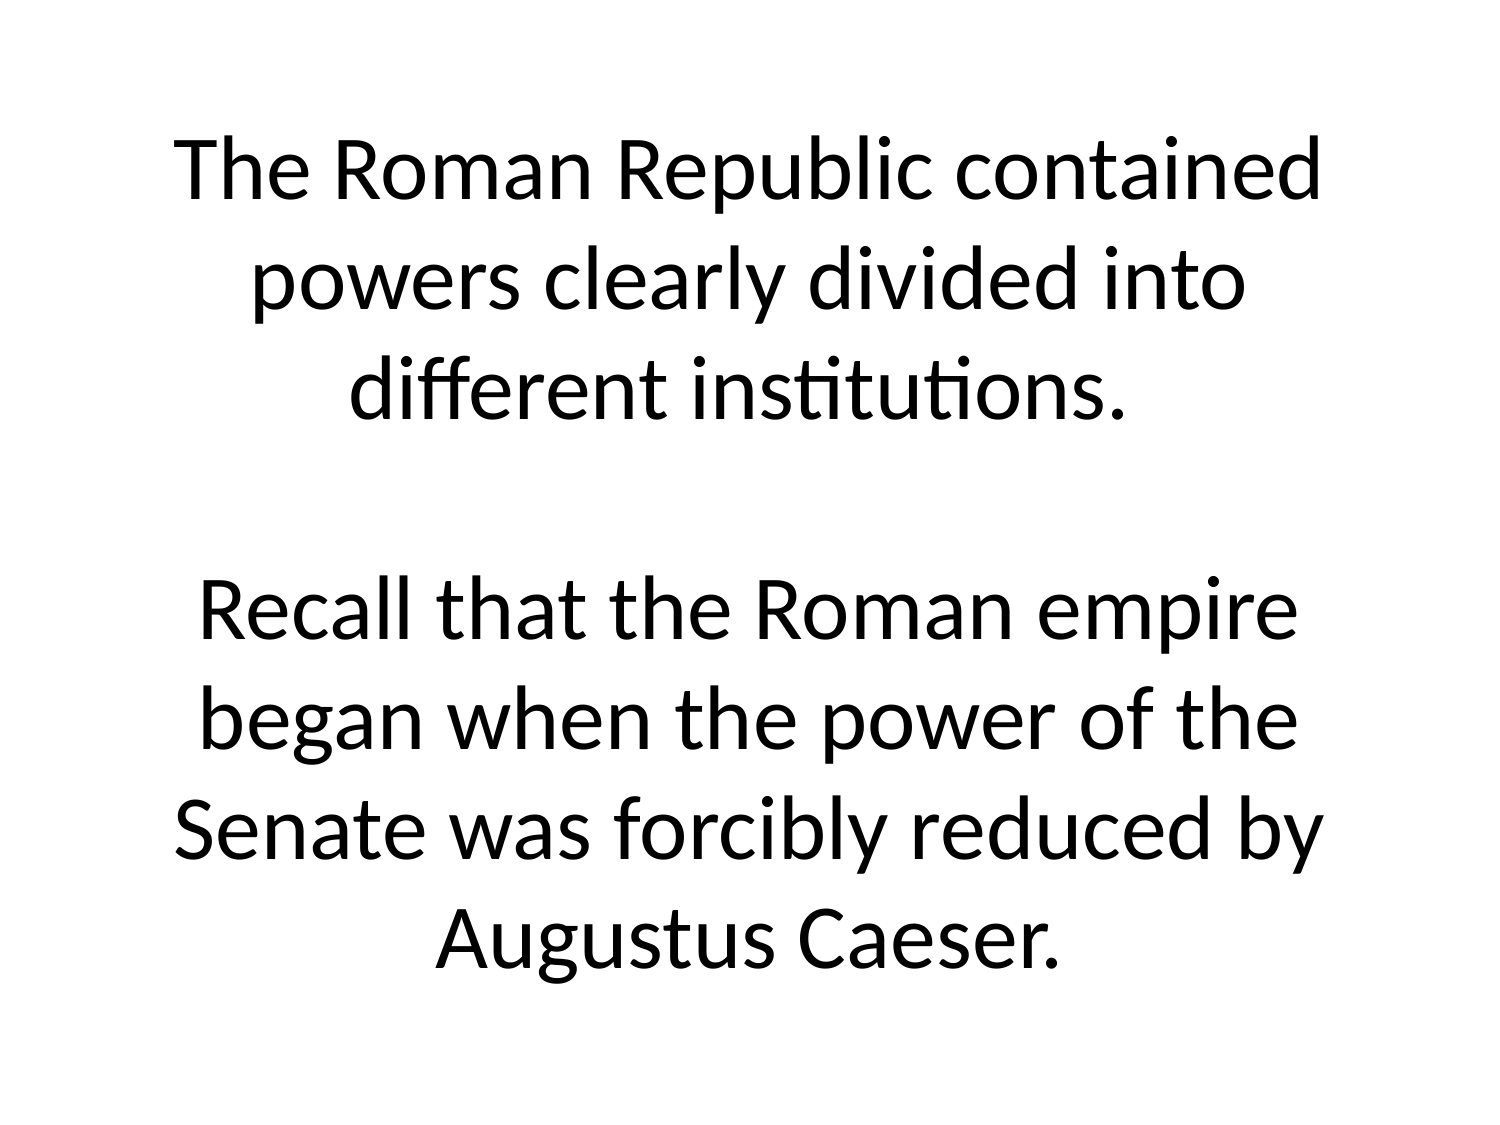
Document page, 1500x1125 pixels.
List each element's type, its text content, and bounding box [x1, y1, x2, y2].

title The Roman Republic contained powers clearly divided into different institutions. Recall that the Roman empire began when the power of the Senate was forcibly reduced by Augustus Caeser. [74, 44, 1426, 1051]
